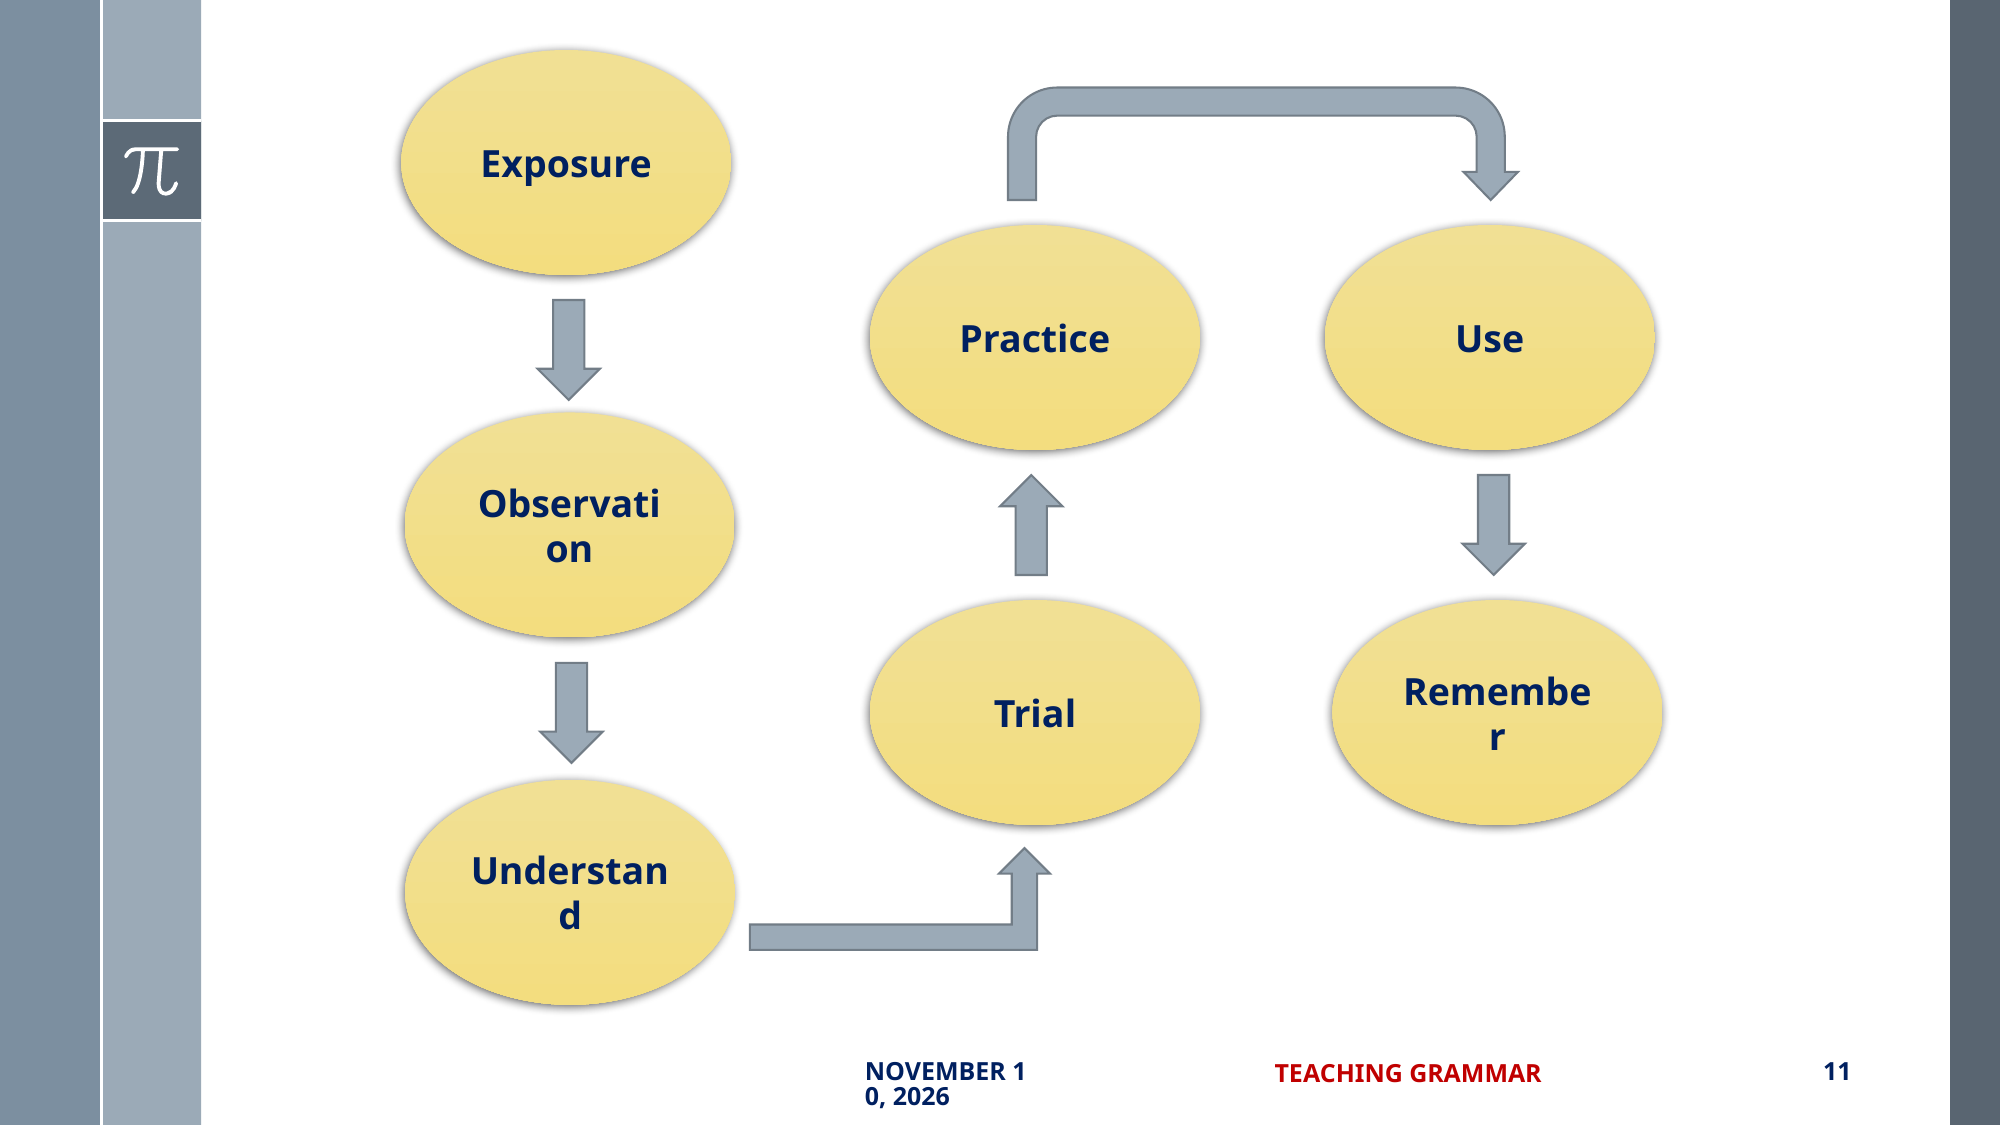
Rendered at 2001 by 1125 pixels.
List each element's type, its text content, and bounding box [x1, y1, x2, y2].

text_box Remember [1332, 599, 1663, 825]
text_box Use [1324, 224, 1655, 450]
text_box Exposure [401, 49, 732, 275]
text_box [1006, 86, 1521, 202]
text_box [537, 661, 606, 765]
text_box Observation [404, 412, 735, 638]
text_box Practice [869, 224, 1200, 450]
text_box Understand [405, 779, 736, 1005]
text_box Trial [869, 599, 1200, 825]
footer Teaching Grammar [1082, 1042, 1735, 1103]
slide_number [849, 1042, 1050, 1103]
text_box [534, 298, 603, 402]
text_box [997, 473, 1066, 577]
slide_number 11 [1766, 1042, 1867, 1103]
text_box [1459, 473, 1528, 577]
text_box [748, 846, 1053, 951]
